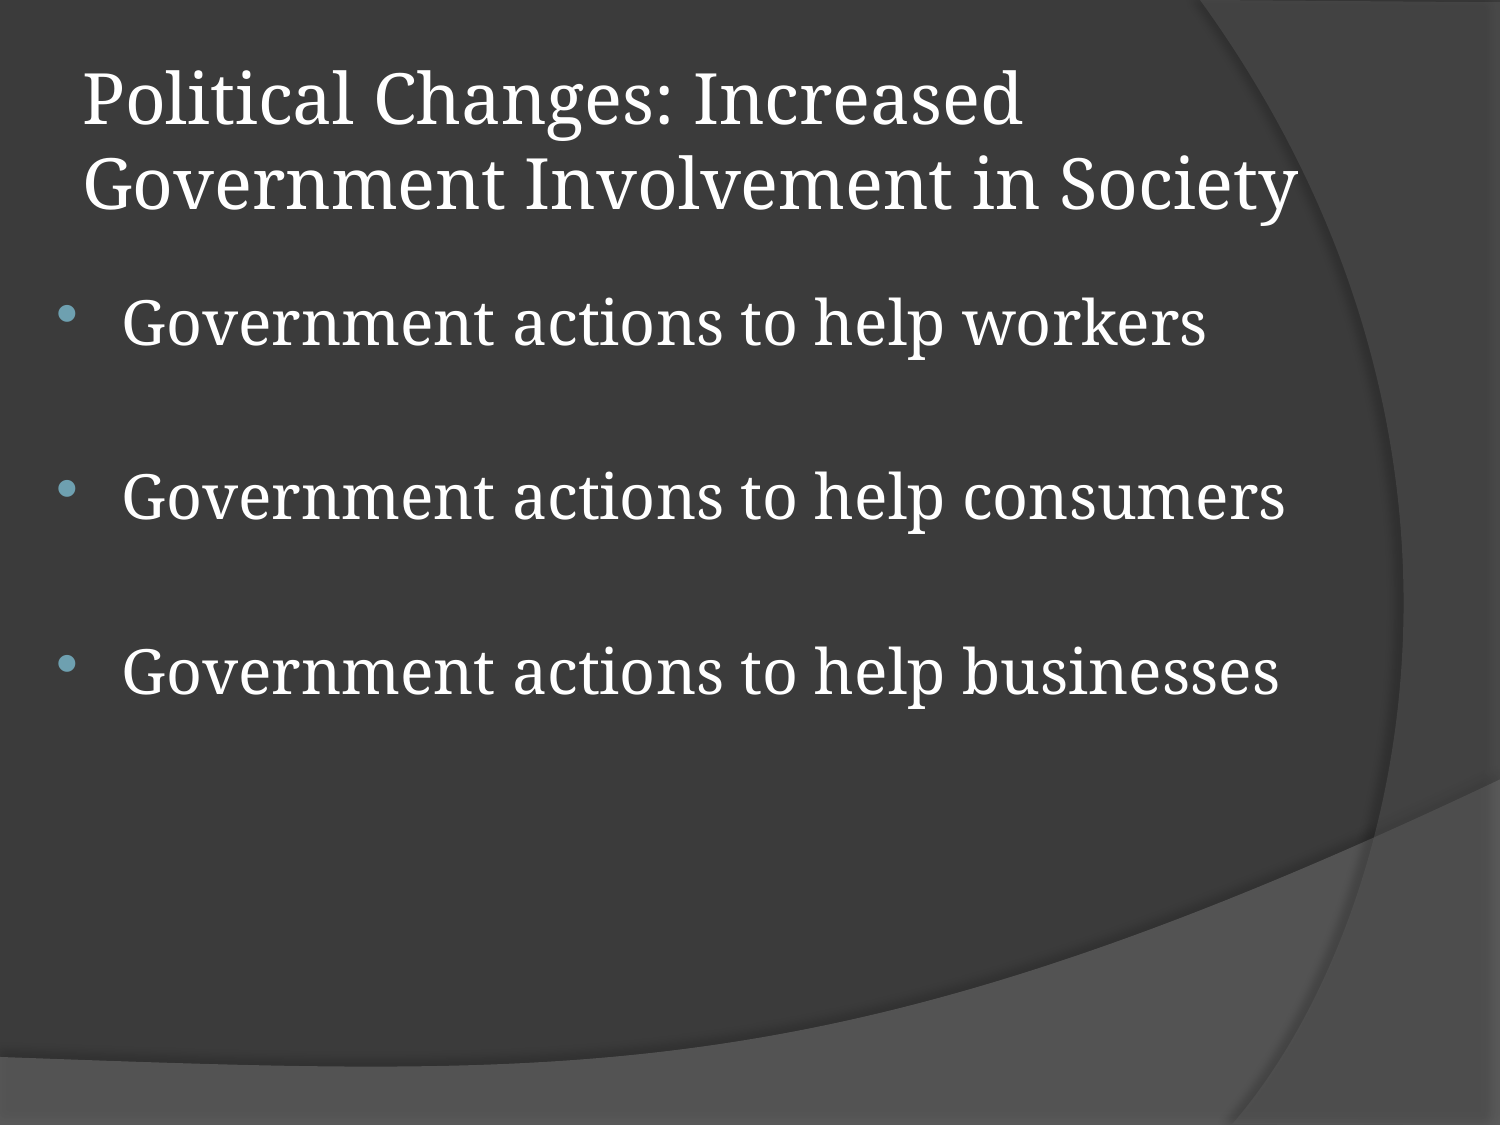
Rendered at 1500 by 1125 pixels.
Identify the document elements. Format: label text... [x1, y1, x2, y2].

list Government actions to help workers Government actions to help consumers Government actions to help businesses [37, 275, 1338, 1018]
title Political Changes: Increased Government Involvement in Society [75, 45, 1463, 233]
